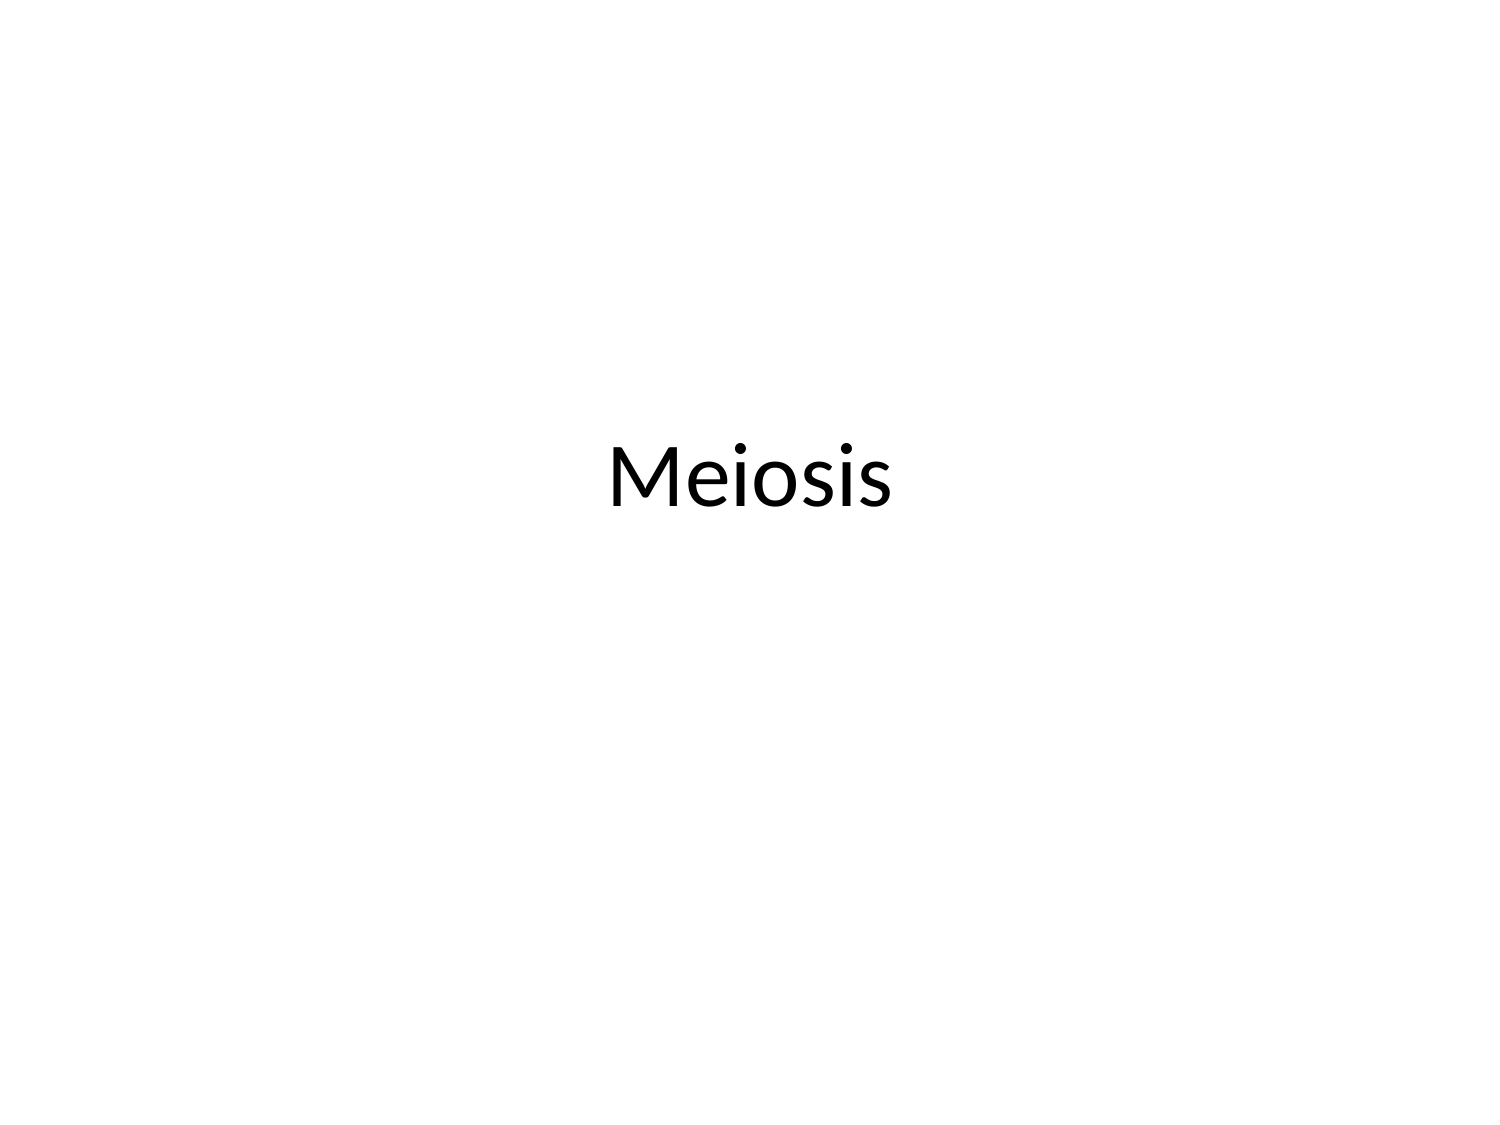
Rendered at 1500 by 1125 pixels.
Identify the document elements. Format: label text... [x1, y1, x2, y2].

title Meiosis [112, 349, 1388, 591]
